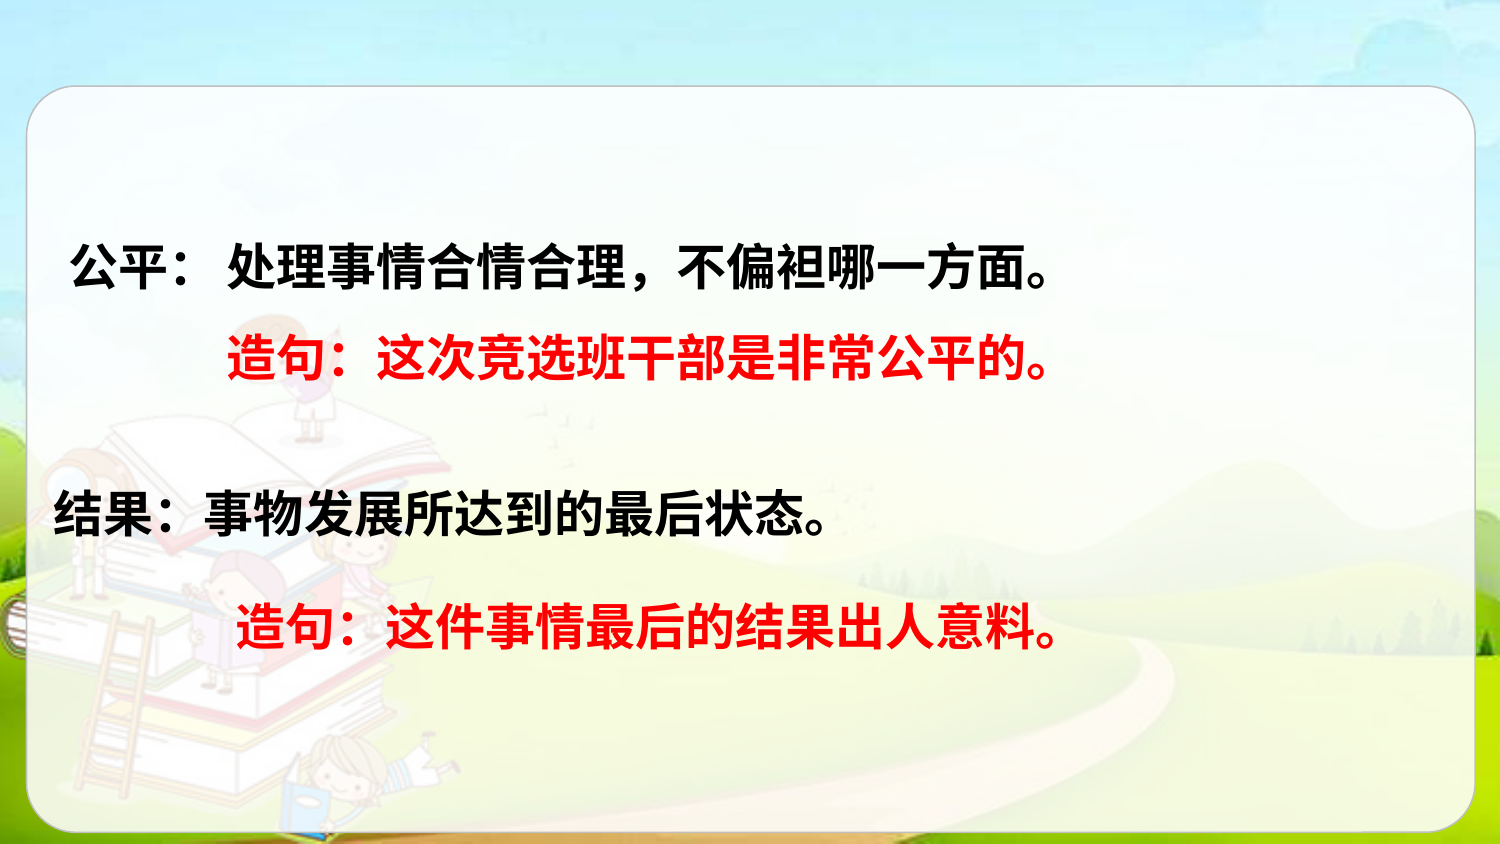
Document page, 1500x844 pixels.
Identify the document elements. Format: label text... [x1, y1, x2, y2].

text_box 造句：这件事情最后的结果出人意料。 [224, 589, 1108, 661]
text_box 公平： [57, 229, 137, 301]
text_box 结果： [41, 476, 115, 548]
text_box 事物发展所达到的最后状态。 [115, 447, 866, 549]
text_box 处理事情合情合理，不偏袒哪一方面。 [137, 199, 1088, 301]
text_box 造句：这次竞选班干部是非常公平的。 [215, 321, 1332, 393]
picture [0, 0, 1500, 844]
